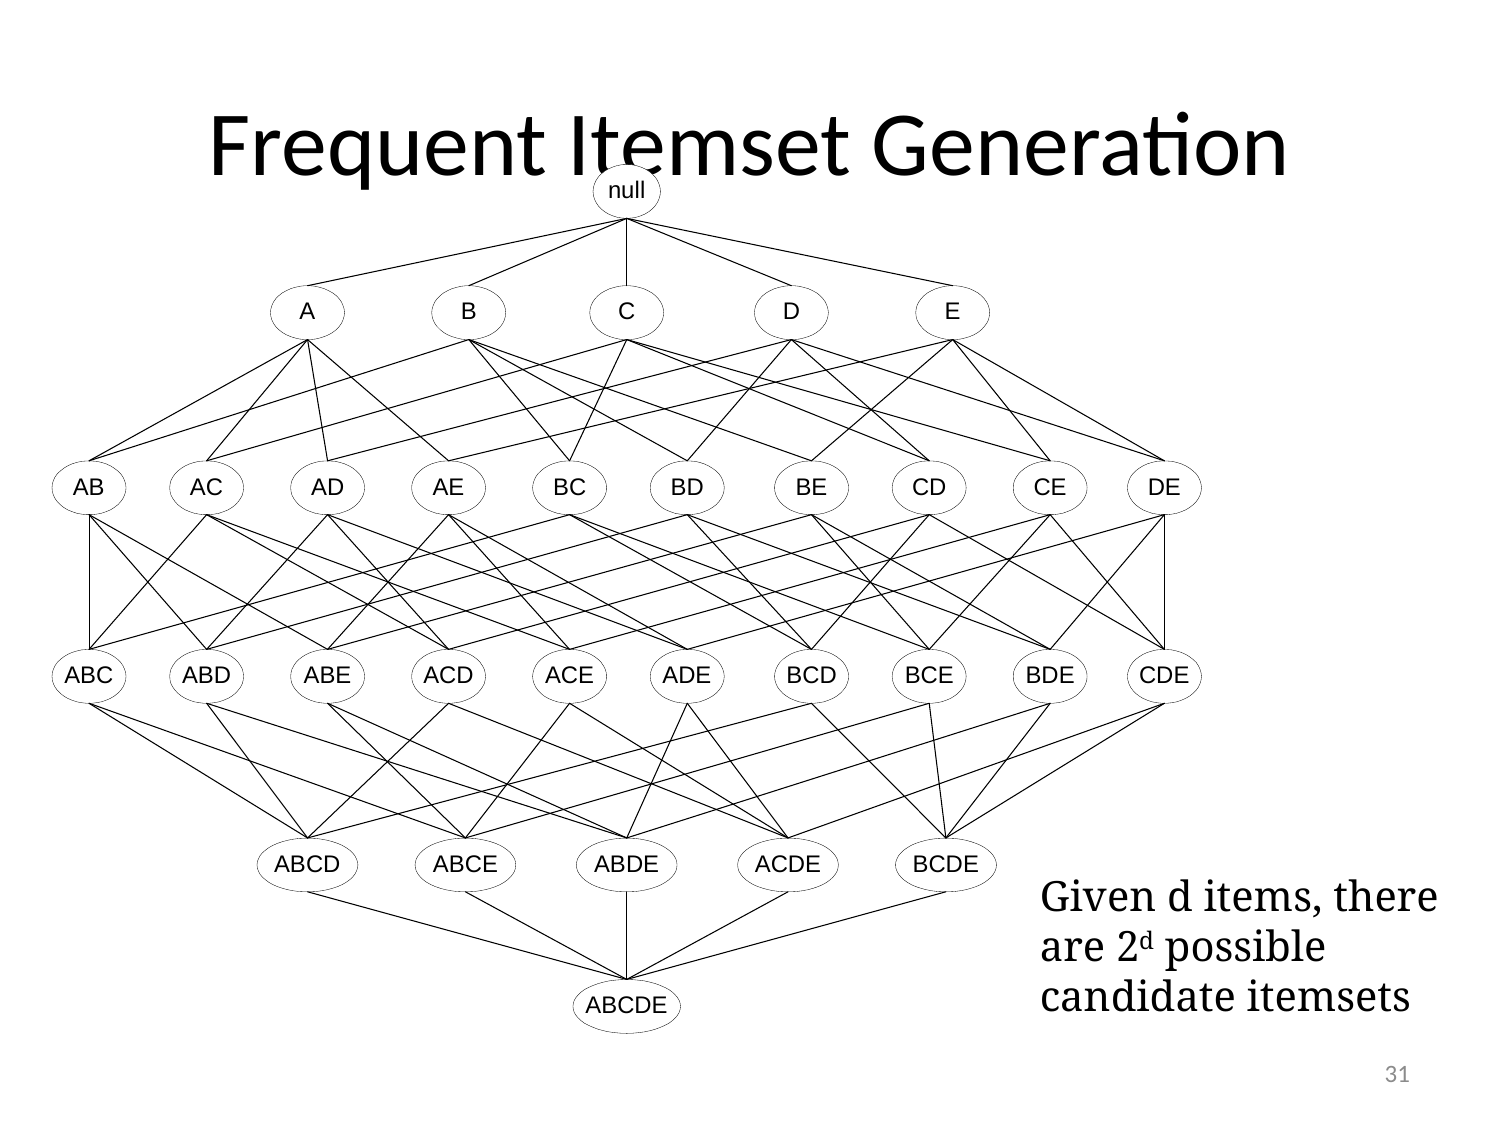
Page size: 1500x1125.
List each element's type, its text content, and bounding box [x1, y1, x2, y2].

text_box Given d items, there are 2d possible candidate itemsets [1209, 862, 1475, 1028]
slide_number 31 [1074, 1042, 1425, 1103]
title Frequent Itemset Generation [75, 45, 1425, 233]
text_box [49, 162, 1205, 1035]
